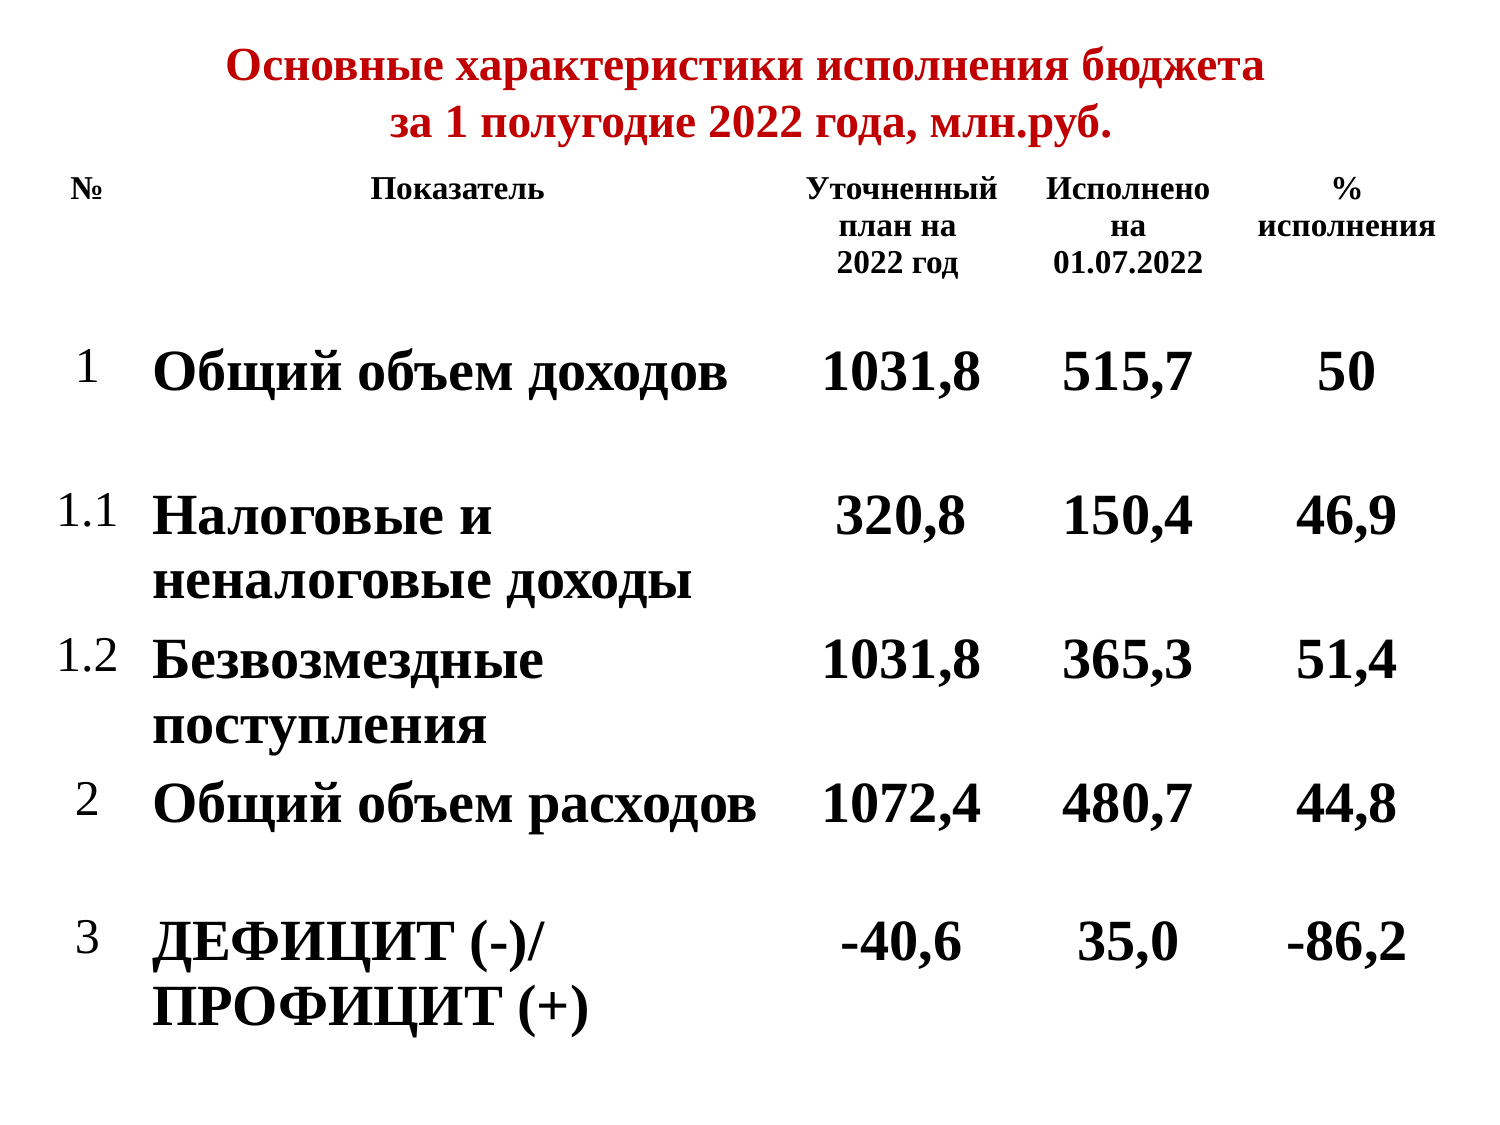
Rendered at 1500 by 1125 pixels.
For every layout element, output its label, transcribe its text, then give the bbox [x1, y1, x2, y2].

table_cell 50 [1233, 334, 1461, 474]
title Основные характеристики исполнения бюджета за 1 полугодие 2022 года, млн.руб. [37, 24, 1466, 155]
table_cell 1031,8 [779, 334, 1024, 474]
table_header Показатель [138, 163, 778, 328]
table_cell -40,6 [779, 902, 1024, 1044]
table_cell 1 [38, 334, 136, 474]
table_cell Безвозмездные поступления [138, 620, 778, 762]
table_cell -86,2 [1233, 902, 1461, 1044]
table_cell Общий объем расходов [138, 764, 778, 900]
table_cell 365,3 [1026, 620, 1231, 762]
table_cell 2 [38, 764, 136, 900]
table_cell 46,9 [1233, 476, 1461, 618]
table_cell 1072,4 [779, 764, 1024, 900]
table_cell 44,8 [1233, 764, 1461, 900]
table_header Уточненный план на 2022 год [779, 163, 1024, 328]
table_cell Налоговые и неналоговые доходы [138, 476, 778, 618]
table_header Исполнено на 01.07.2022 [1026, 163, 1231, 328]
table_cell 51,4 [1233, 620, 1461, 762]
table_cell 1.1 [38, 476, 136, 618]
table_cell ДЕФИЦИТ (-)/ ПРОФИЦИТ (+) [138, 902, 778, 1044]
table_cell 35,0 [1026, 902, 1231, 1044]
table_cell 3 [38, 902, 136, 1044]
table_cell 1.2 [38, 620, 136, 762]
table_header № [38, 163, 136, 328]
table_cell 480,7 [1026, 764, 1231, 900]
table_cell 150,4 [1026, 476, 1231, 618]
table_cell Общий объем доходов [138, 334, 778, 474]
table_header % исполнения [1233, 163, 1461, 328]
table_cell 320,8 [779, 476, 1024, 618]
table_cell 515,7 [1026, 334, 1231, 474]
table_cell 1031,8 [779, 620, 1024, 762]
